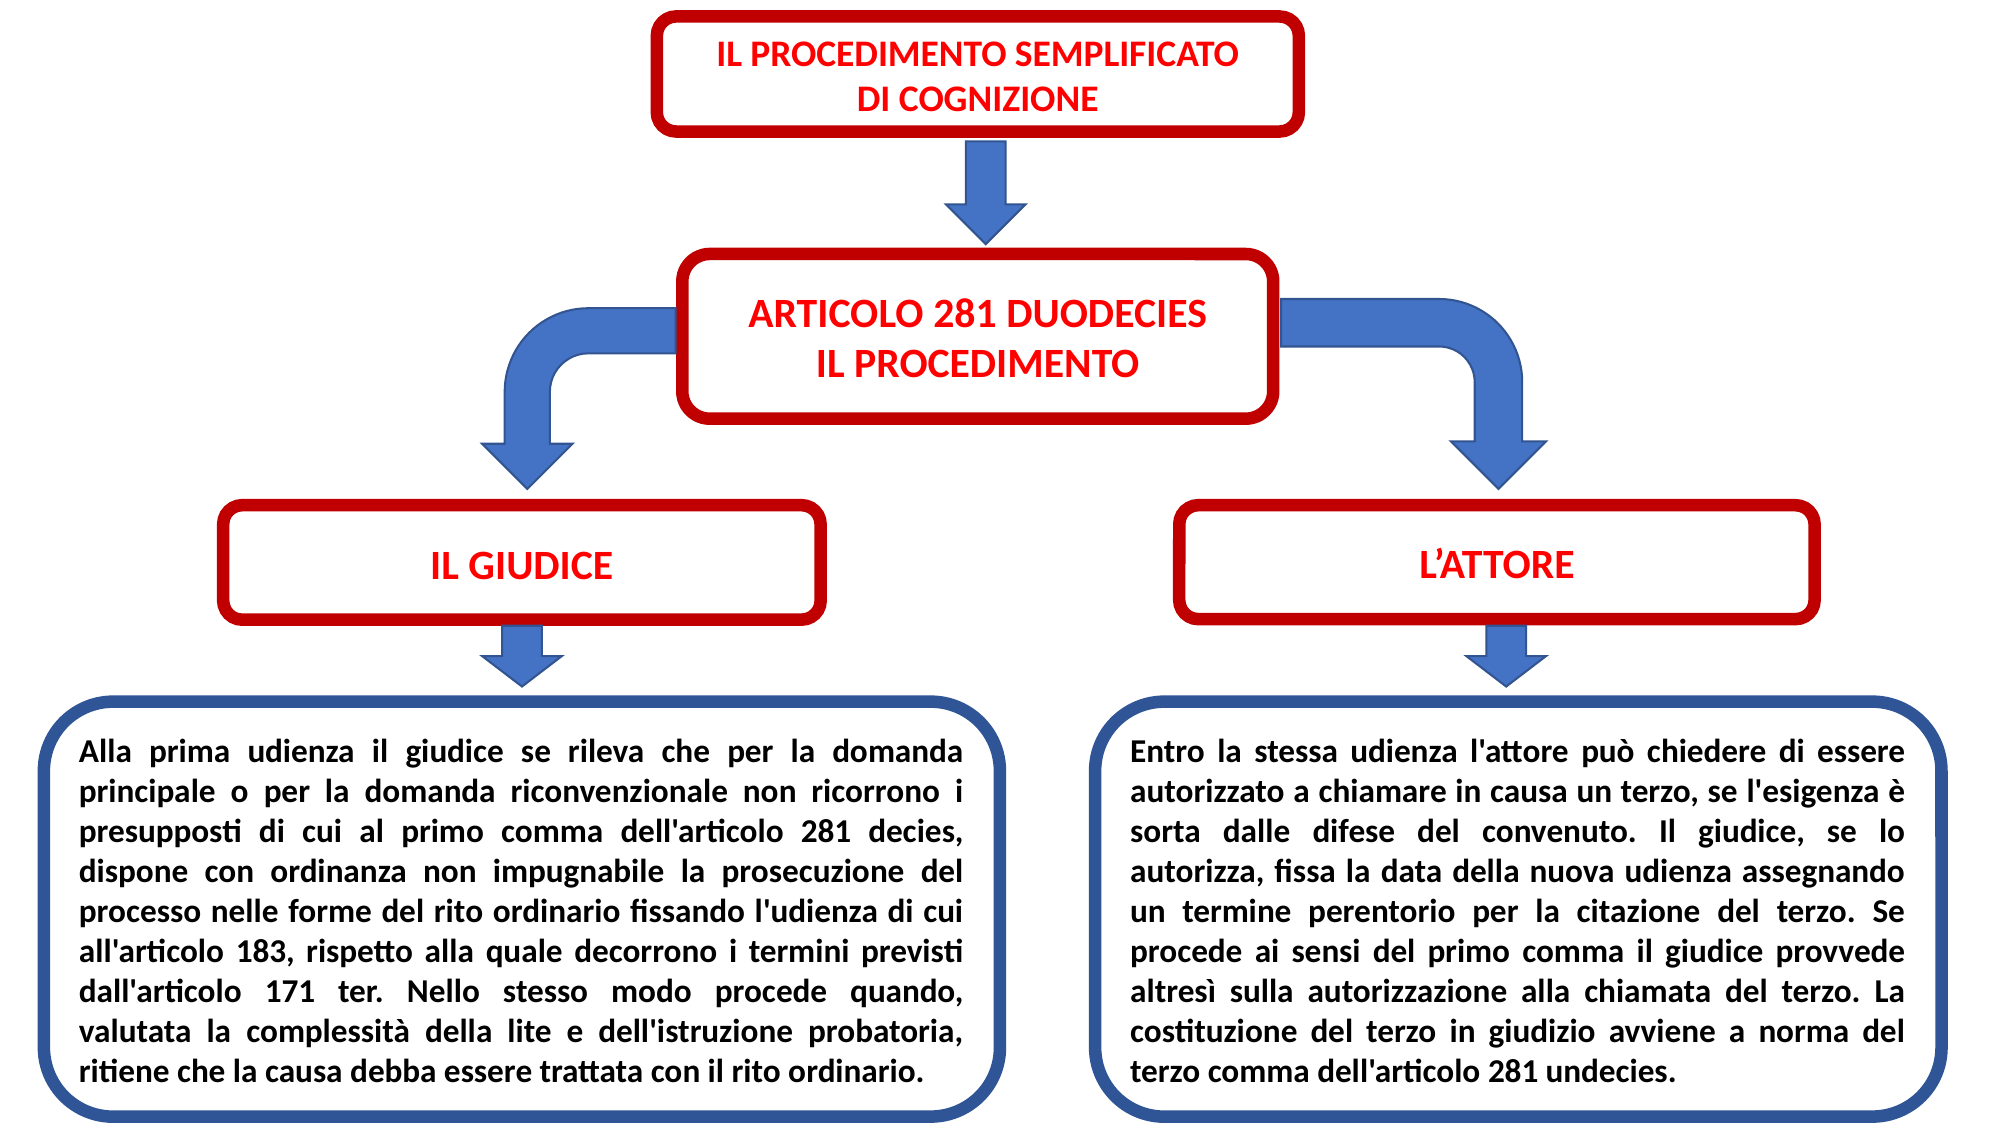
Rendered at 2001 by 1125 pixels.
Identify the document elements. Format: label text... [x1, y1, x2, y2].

text_box [479, 624, 565, 688]
text_box IL GIUDICE [222, 504, 822, 621]
text_box [479, 307, 677, 491]
text_box [1280, 297, 1549, 491]
text_box [1463, 624, 1550, 688]
text_box IL PROCEDIMENTO SEMPLIFICATO DI COGNIZIONE [655, 15, 1300, 133]
text_box L’ATTORE [1178, 504, 1816, 621]
text_box Alla prima udienza il giudice se rileva che per la domanda principale o per la domanda riconvenzionale non ricorrono i presupposti di cui al primo comma dell'articolo 281 decies, dispone con ordinanza non impugnabile la prosecuzione del processo nelle forme del rito ordinario fissando l'udienza di cui all'articolo 183, rispetto alla quale decorrono i termini previsti dall'articolo 171 ter. Nello stesso modo procede quando, valutata la complessità della lite e dell'istruzione probatoria, ritiene che la causa debba essere trattata con il rito ordinario. [42, 700, 1002, 1118]
text_box ARTICOLO 281 DUODECIES IL PROCEDIMENTO [681, 252, 1275, 420]
text_box [943, 140, 1028, 246]
text_box Entro la stessa udienza l'attore può chiedere di essere autorizzato a chiamare in causa un terzo, se l'esigenza è sorta dalle difese del convenuto. Il giudice, se lo autorizza, fissa la data della nuova udienza assegnando un termine perentorio per la citazione del terzo. Se procede ai sensi del primo comma il giudice provvede altresì sulla autorizzazione alla chiamata del terzo. La costituzione del terzo in giudizio avviene a norma del terzo comma dell'articolo 281 undecies. [1094, 700, 1943, 1118]
